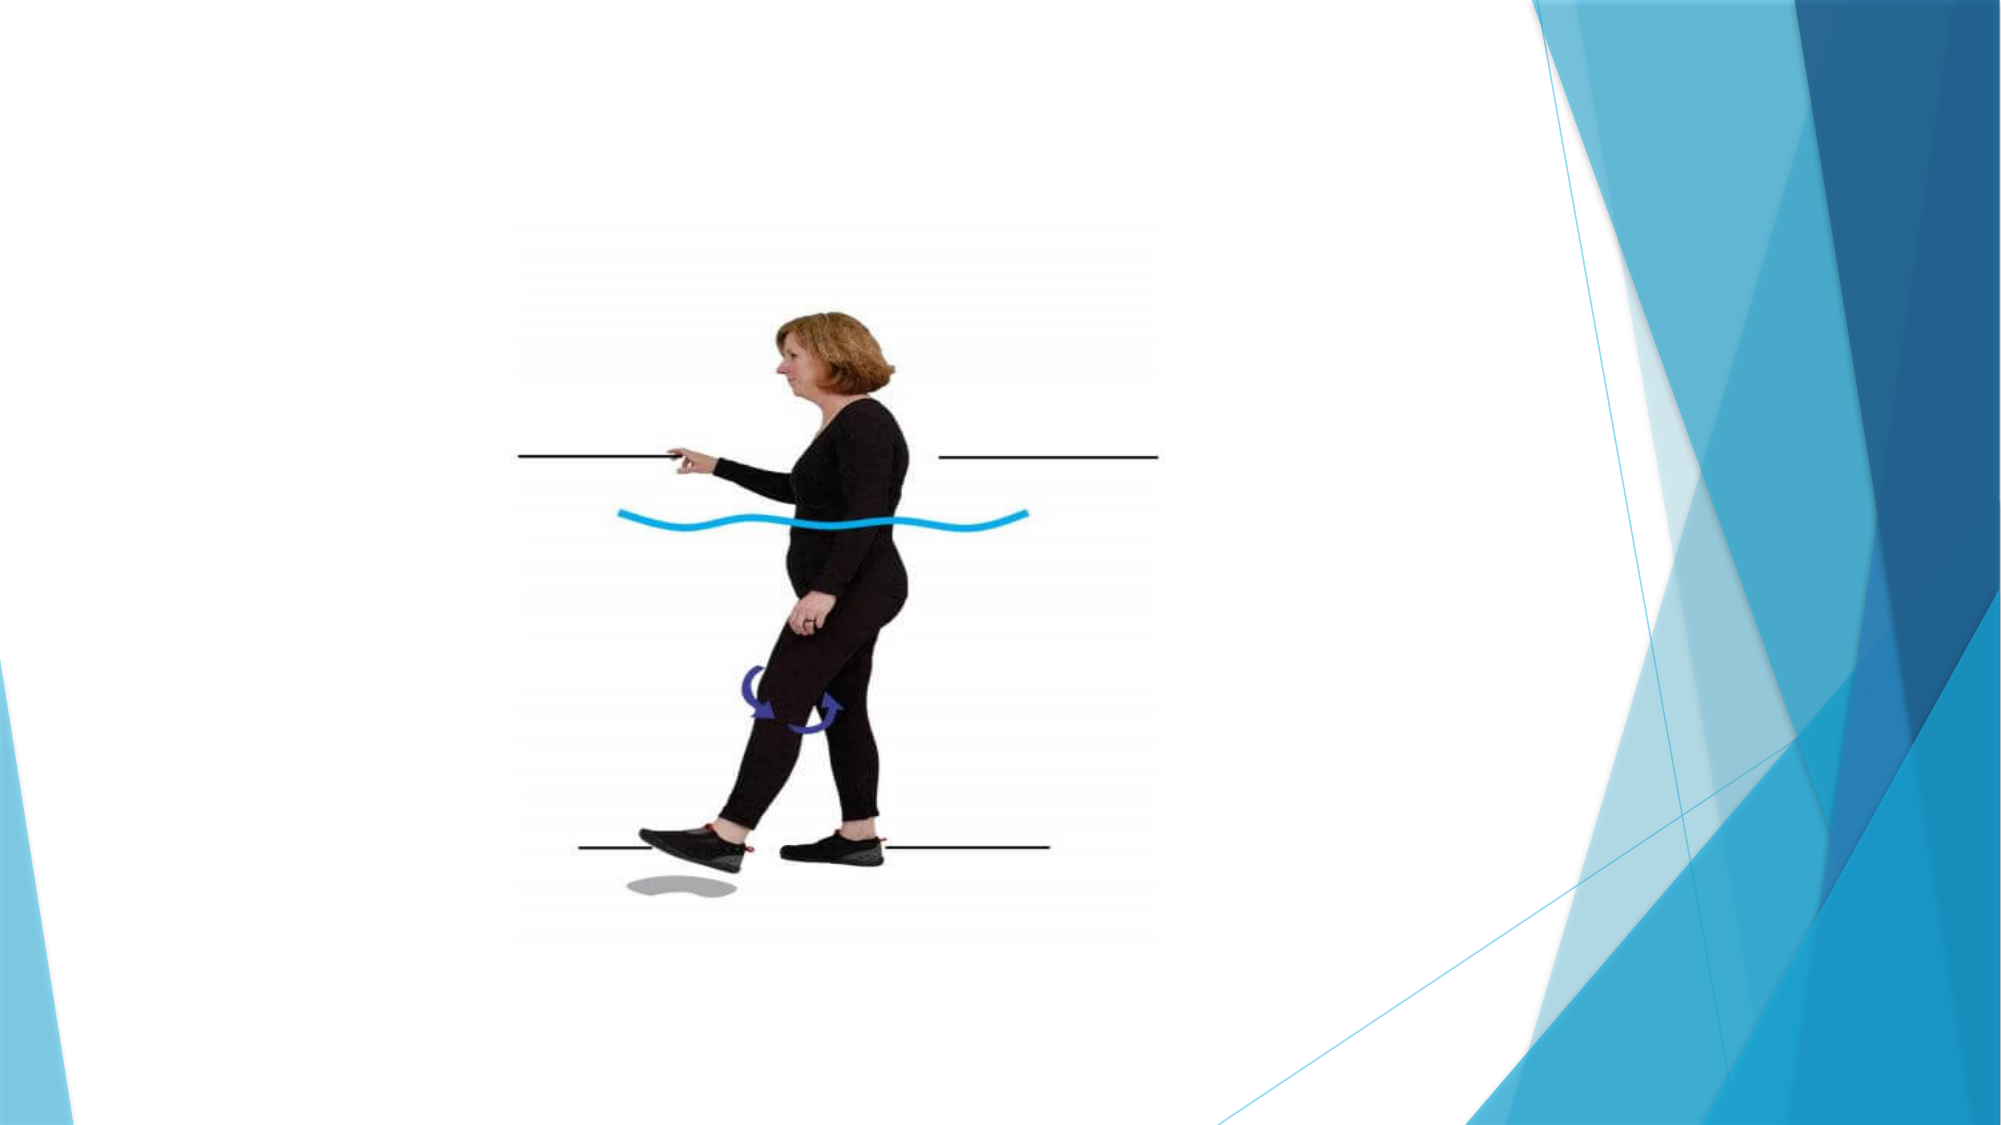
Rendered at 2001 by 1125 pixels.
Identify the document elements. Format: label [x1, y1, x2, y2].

list [435, 213, 1206, 992]
